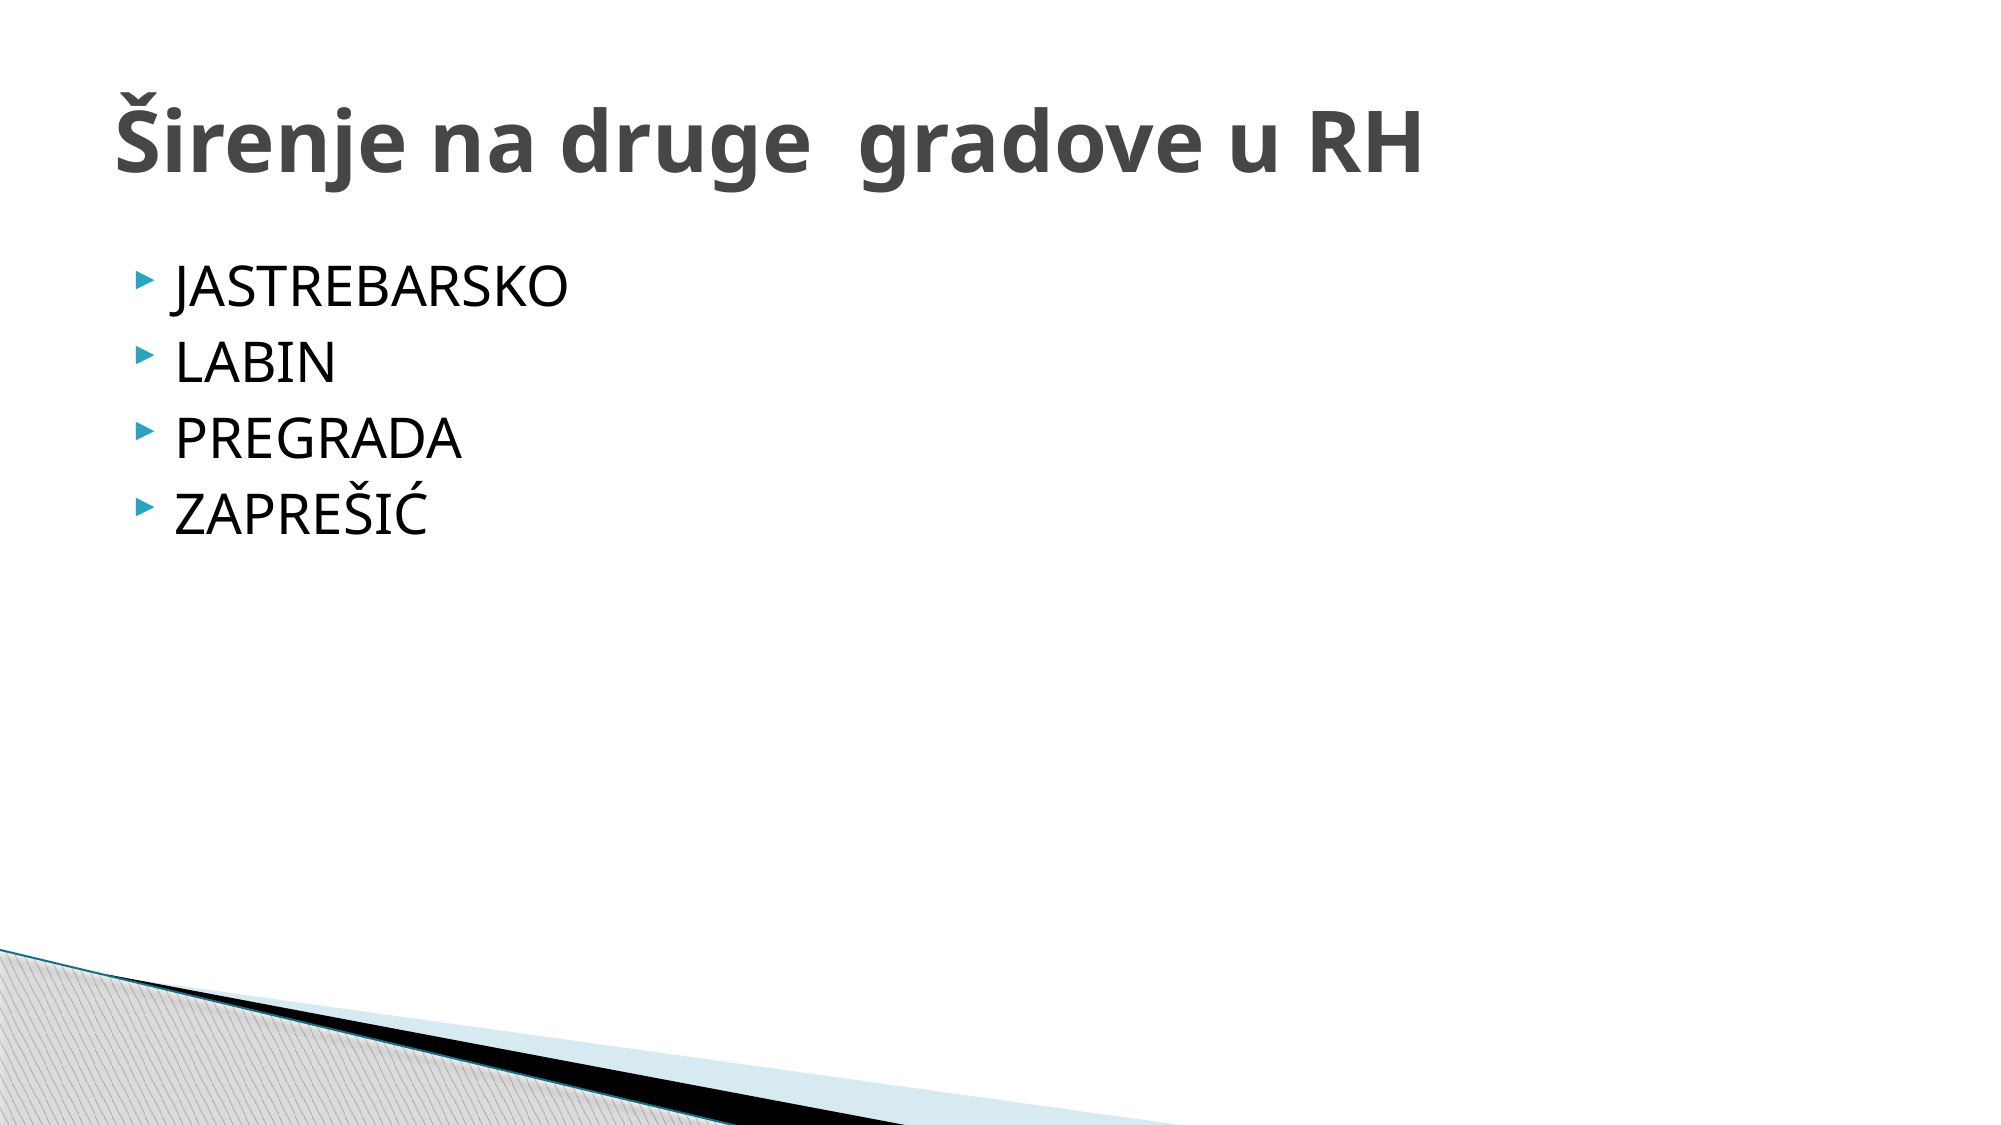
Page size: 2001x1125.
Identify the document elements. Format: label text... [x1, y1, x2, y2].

title Širenje na druge gradove u RH [99, 45, 1900, 233]
list JASTREBARSKO LABIN PREGRADA ZAPREŠIĆ [99, 243, 1900, 986]
